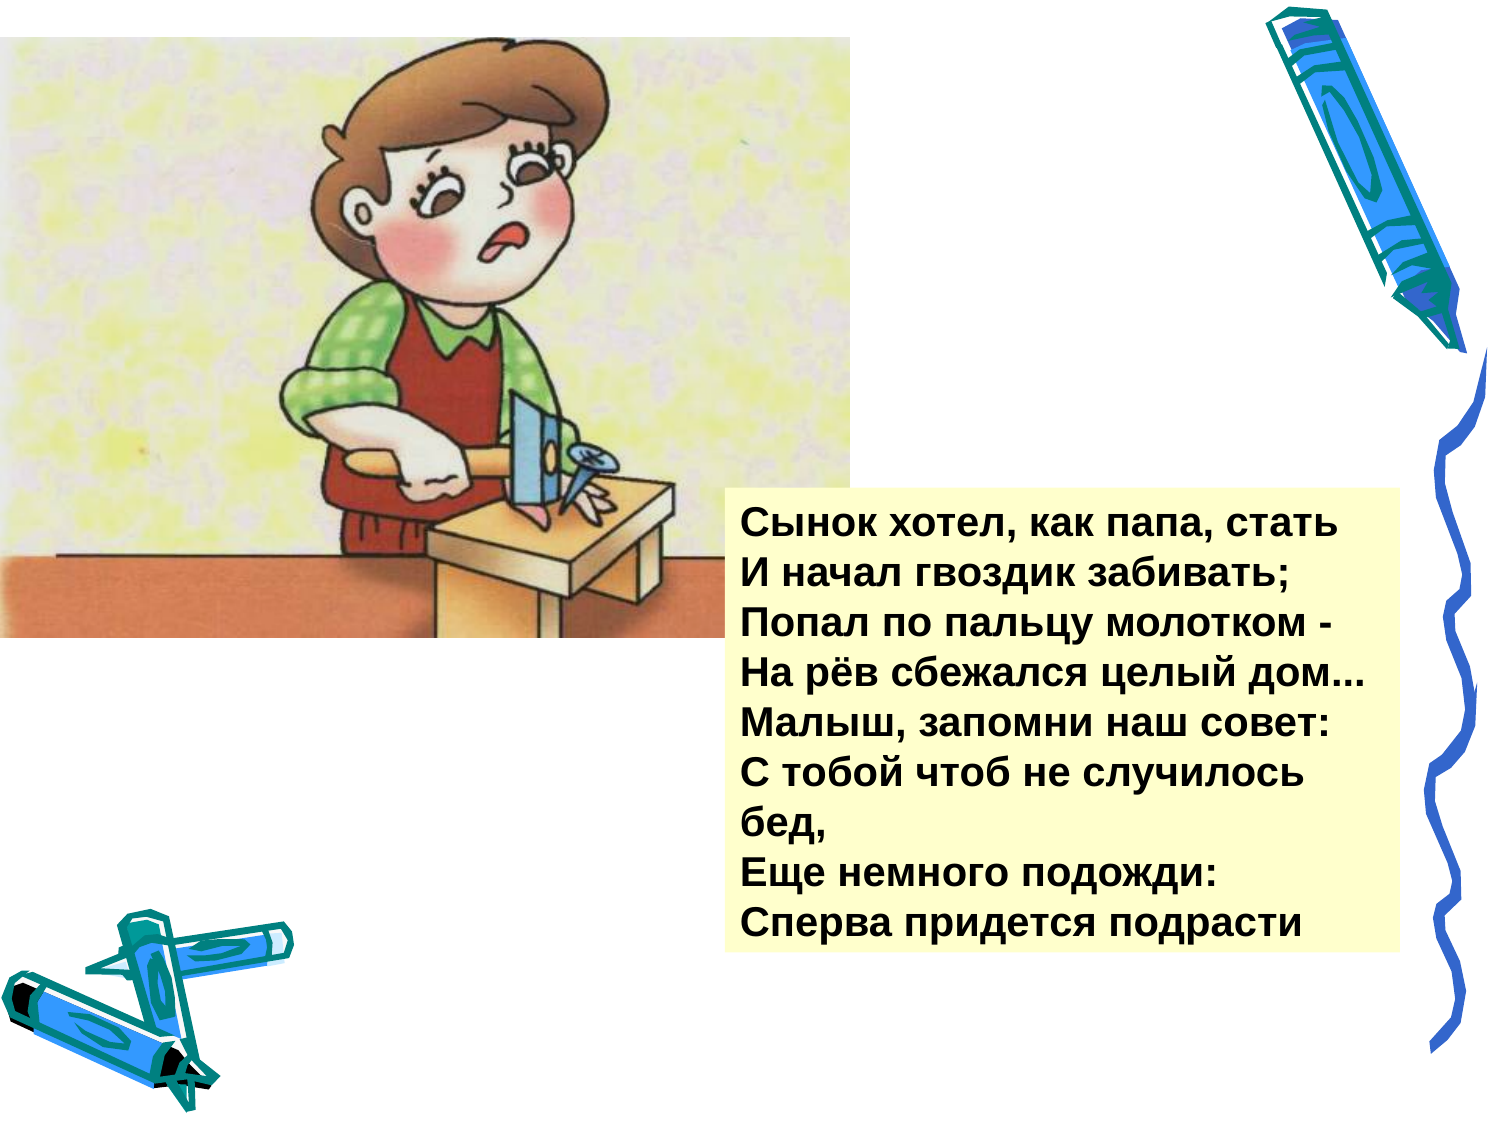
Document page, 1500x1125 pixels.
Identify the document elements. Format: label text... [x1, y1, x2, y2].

text_box Сынок хотел, как папа, стать И начал гвоздик забивать; Попал по пальцу молотком - На рёв сбежался целый дом... Малыш, запомни наш совет: С тобой чтоб не случилось бед, Еще немного подожди: Сперва придется подрасти [724, 487, 1400, 953]
picture [0, 37, 851, 638]
